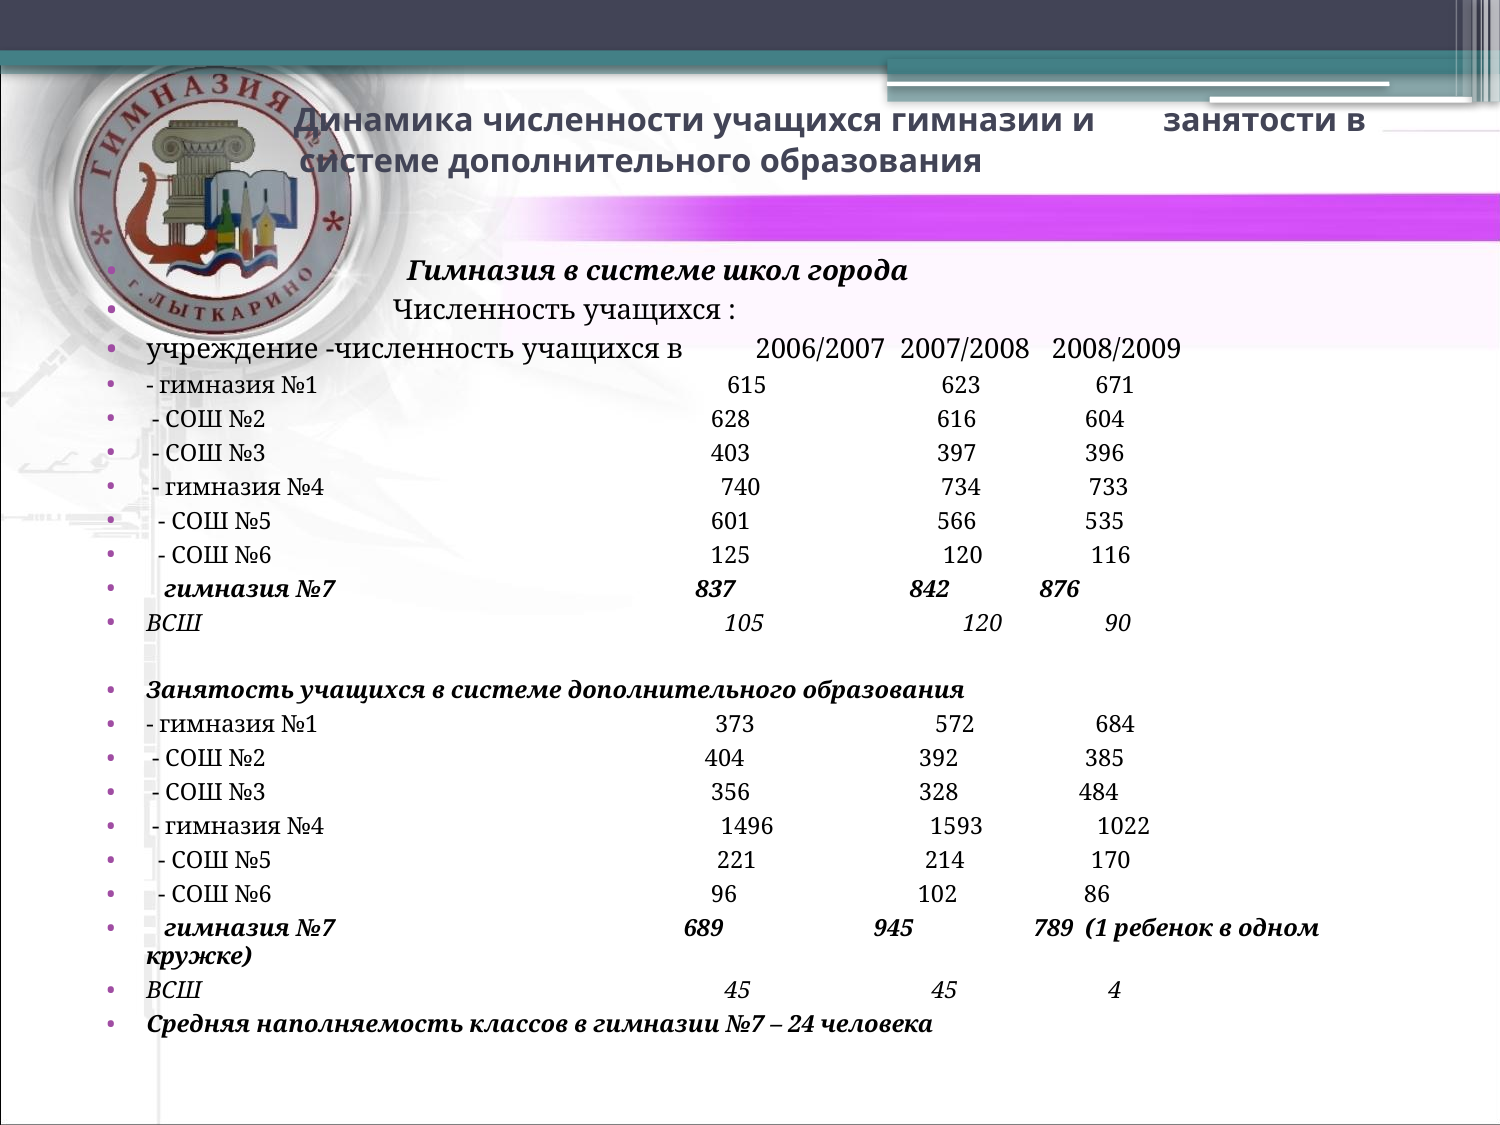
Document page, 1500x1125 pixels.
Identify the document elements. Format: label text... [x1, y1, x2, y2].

picture [0, 74, 1500, 1125]
title Динамика численности учащихся гимназии и занятости в системе дополнительного образования [75, 82, 1477, 188]
list Гимназия в системе школ города Численность учащихся : учреждение -численность учащихся в 2006/2007 2007/2008 2008/2009 - гимназия №1 615 623 671 - СОШ №2 628 616 604 - СОШ №3 403 397 396 - гимназия №4 740 734 733 - СОШ №5 601 566 535 - СОШ №6 125 120 116 гимназия №7 837 842 876 ВСШ 105 120 90 Занятость учащихся в системе дополнительного образования - гимназия №1 373 572 684 - СОШ №2 404 392 385 - СОШ №3 356 328 484 - гимназия №4 1496 1593 1022 - СОШ №5 221 214 170 - СОШ №6 96 102 86 гимназия №7 689 945 789 (1 ребенок в одном кружке) ВСШ 45 45 4 Средняя наполняемость классов в гимназии №7 – 24 человека [75, 246, 1425, 1079]
